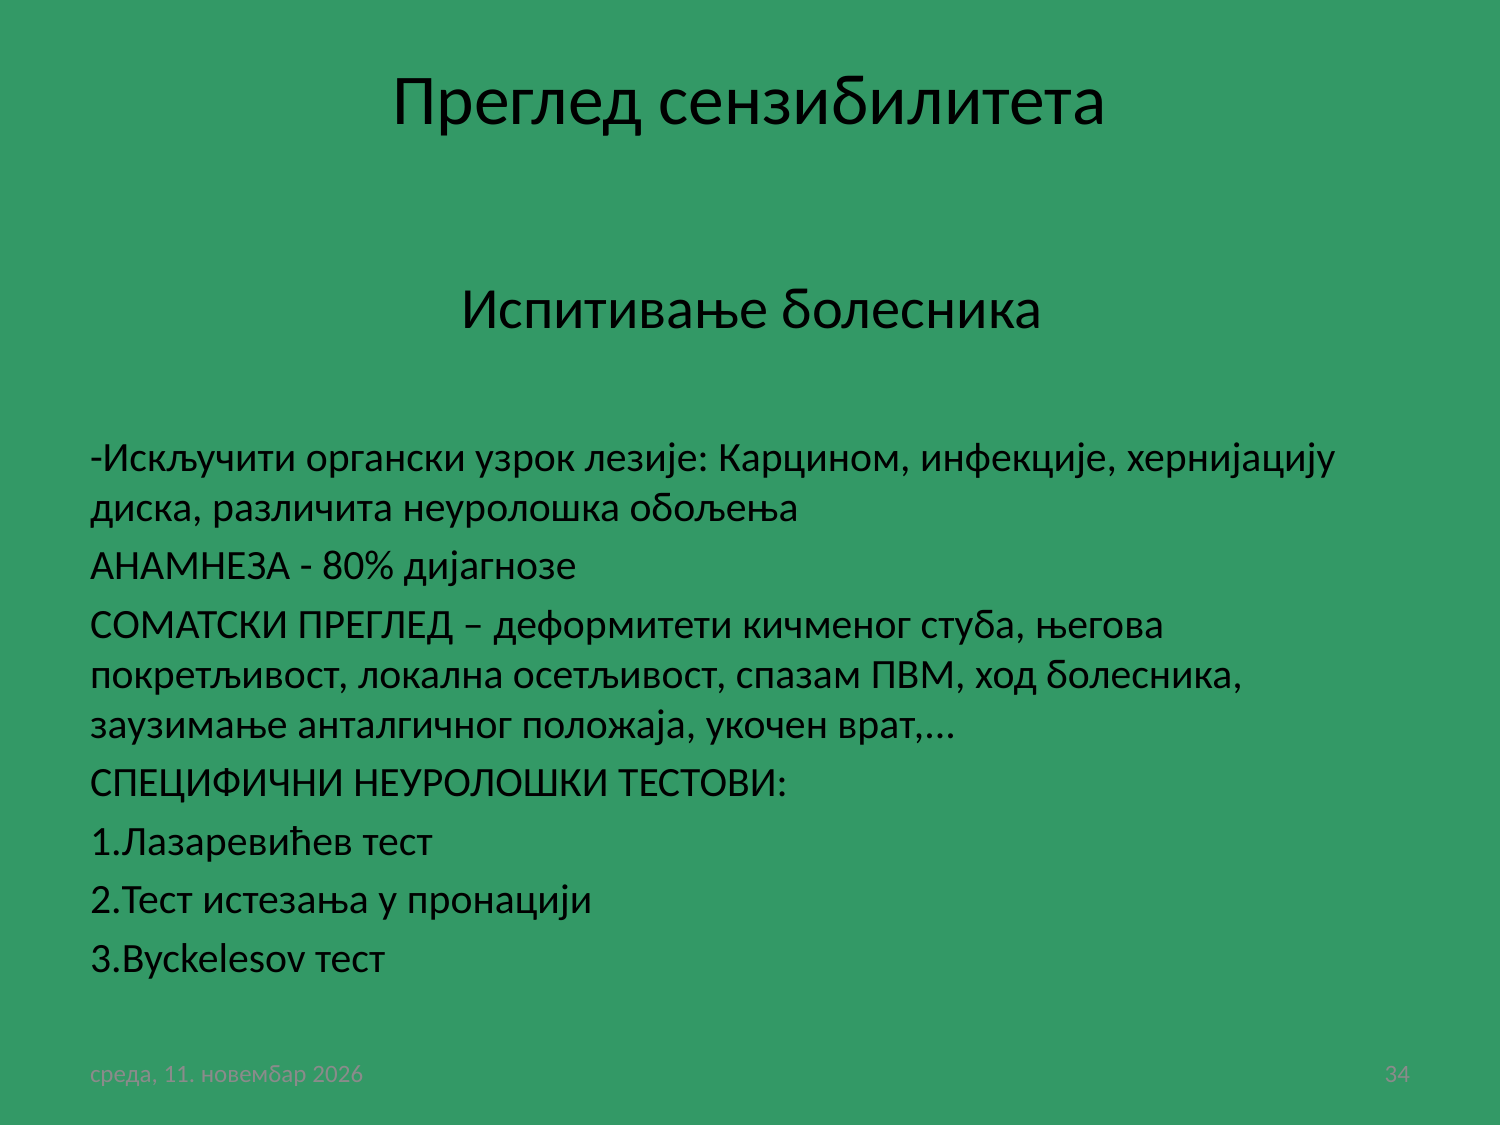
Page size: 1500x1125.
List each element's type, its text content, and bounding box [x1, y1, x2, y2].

list Испитивање болесника -Искључити органски узрок лезије: Карцином, инфекције, хернијацију диска, различита неуролошка обољења АНАМНЕЗА - 80% дијагнозе СОМАТСКИ ПРЕГЛЕД – деформитети кичменог стуба, његова покретљивост, локална осетљивост, спазам ПВМ, ход болесника, заузимање анталгичног положаја, укочен врат,... СПЕЦИФИЧНИ НЕУРОЛОШКИ ТЕСТОВИ: 1.Лазаревићев тест 2.Тест истезања у пронацији 3.Byckelesov тест [75, 262, 1425, 1005]
title Преглед сензибилитета [75, 45, 1425, 233]
slide_number субота, 30. јануар 2021 [75, 1042, 425, 1103]
slide_number 34 [1074, 1042, 1425, 1103]
